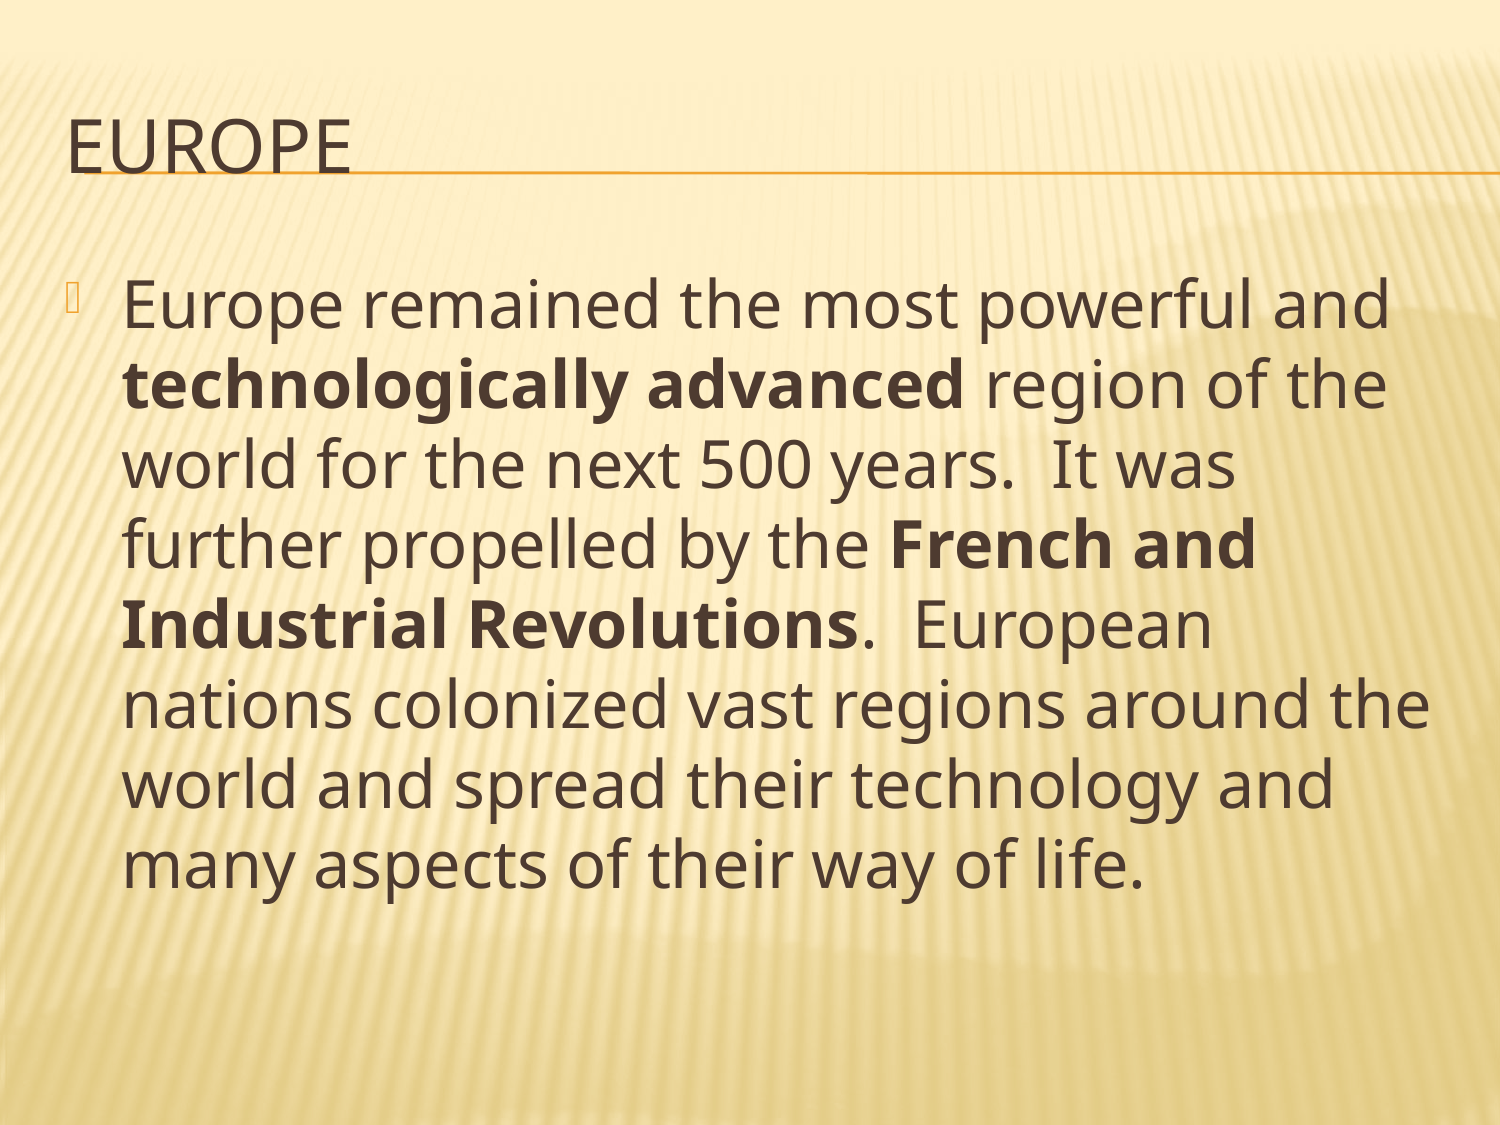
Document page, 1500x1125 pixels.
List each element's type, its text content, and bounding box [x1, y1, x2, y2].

title Europe [50, 75, 1475, 213]
list Europe remained the most powerful and technologically advanced region of the world for the next 500 years. It was further propelled by the French and Industrial Revolutions. European nations colonized vast regions around the world and spread their technology and many aspects of their way of life. [50, 254, 1475, 998]
